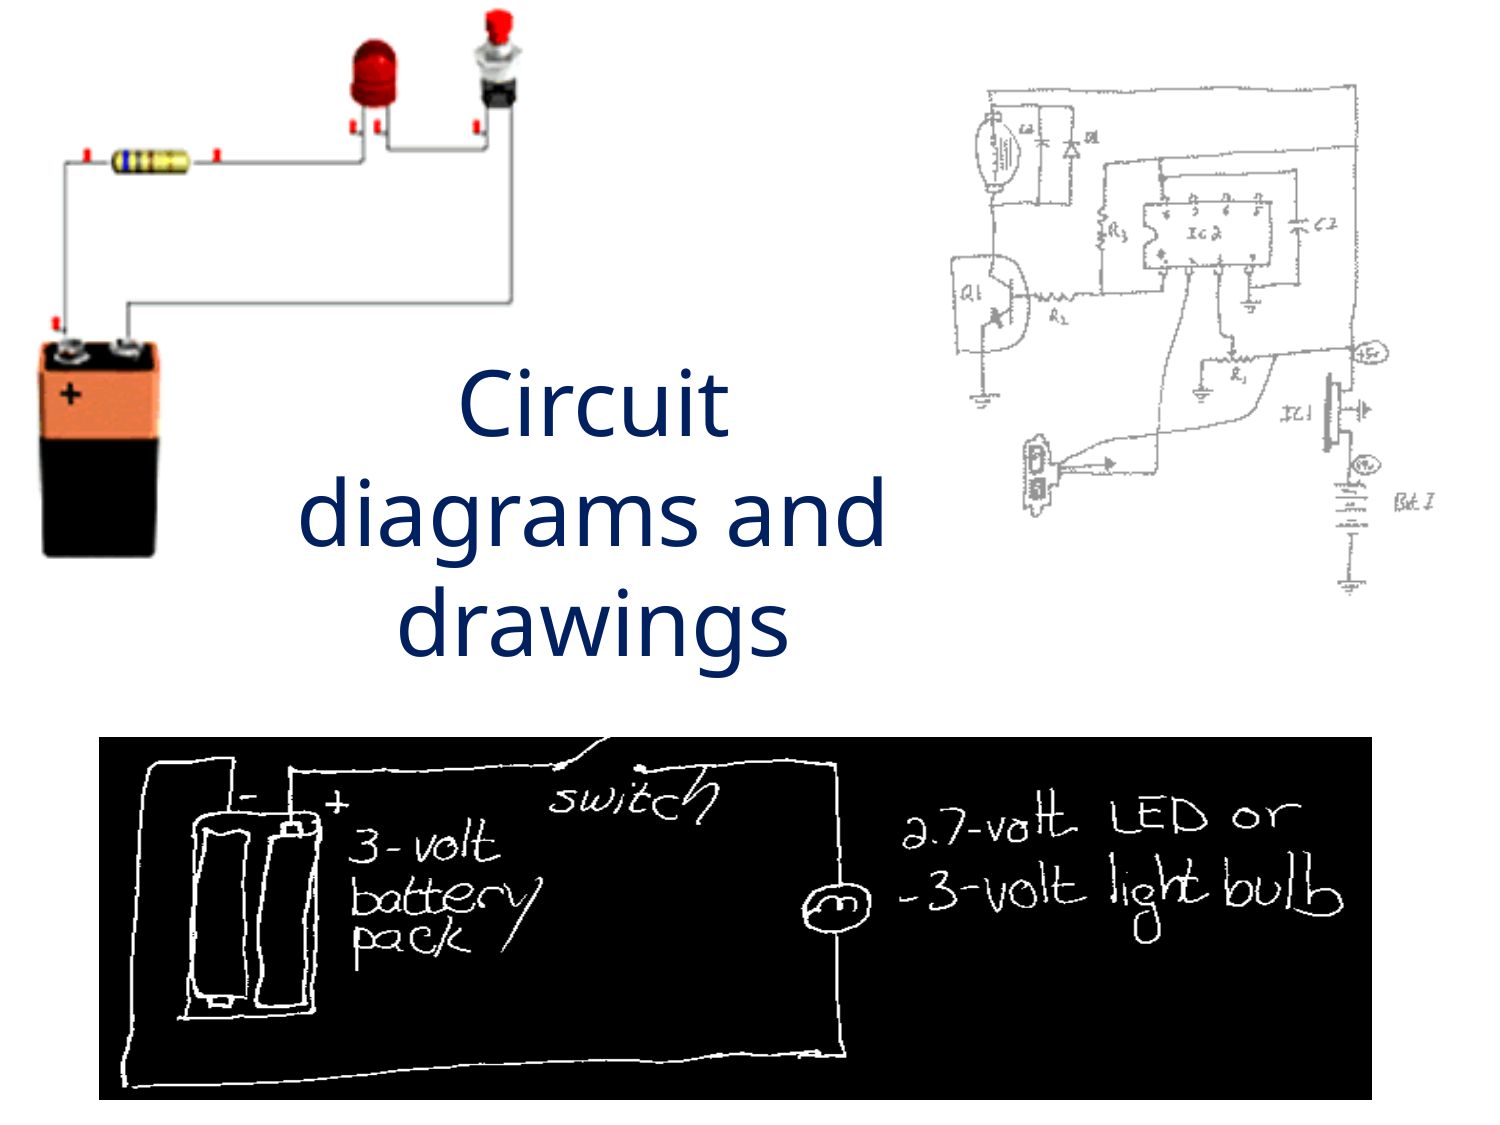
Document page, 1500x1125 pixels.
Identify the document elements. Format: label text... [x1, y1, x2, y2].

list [927, 37, 1500, 665]
text_box Circuit diagrams and drawings [275, 337, 913, 683]
picture [0, 0, 598, 588]
picture [99, 737, 1373, 1101]
